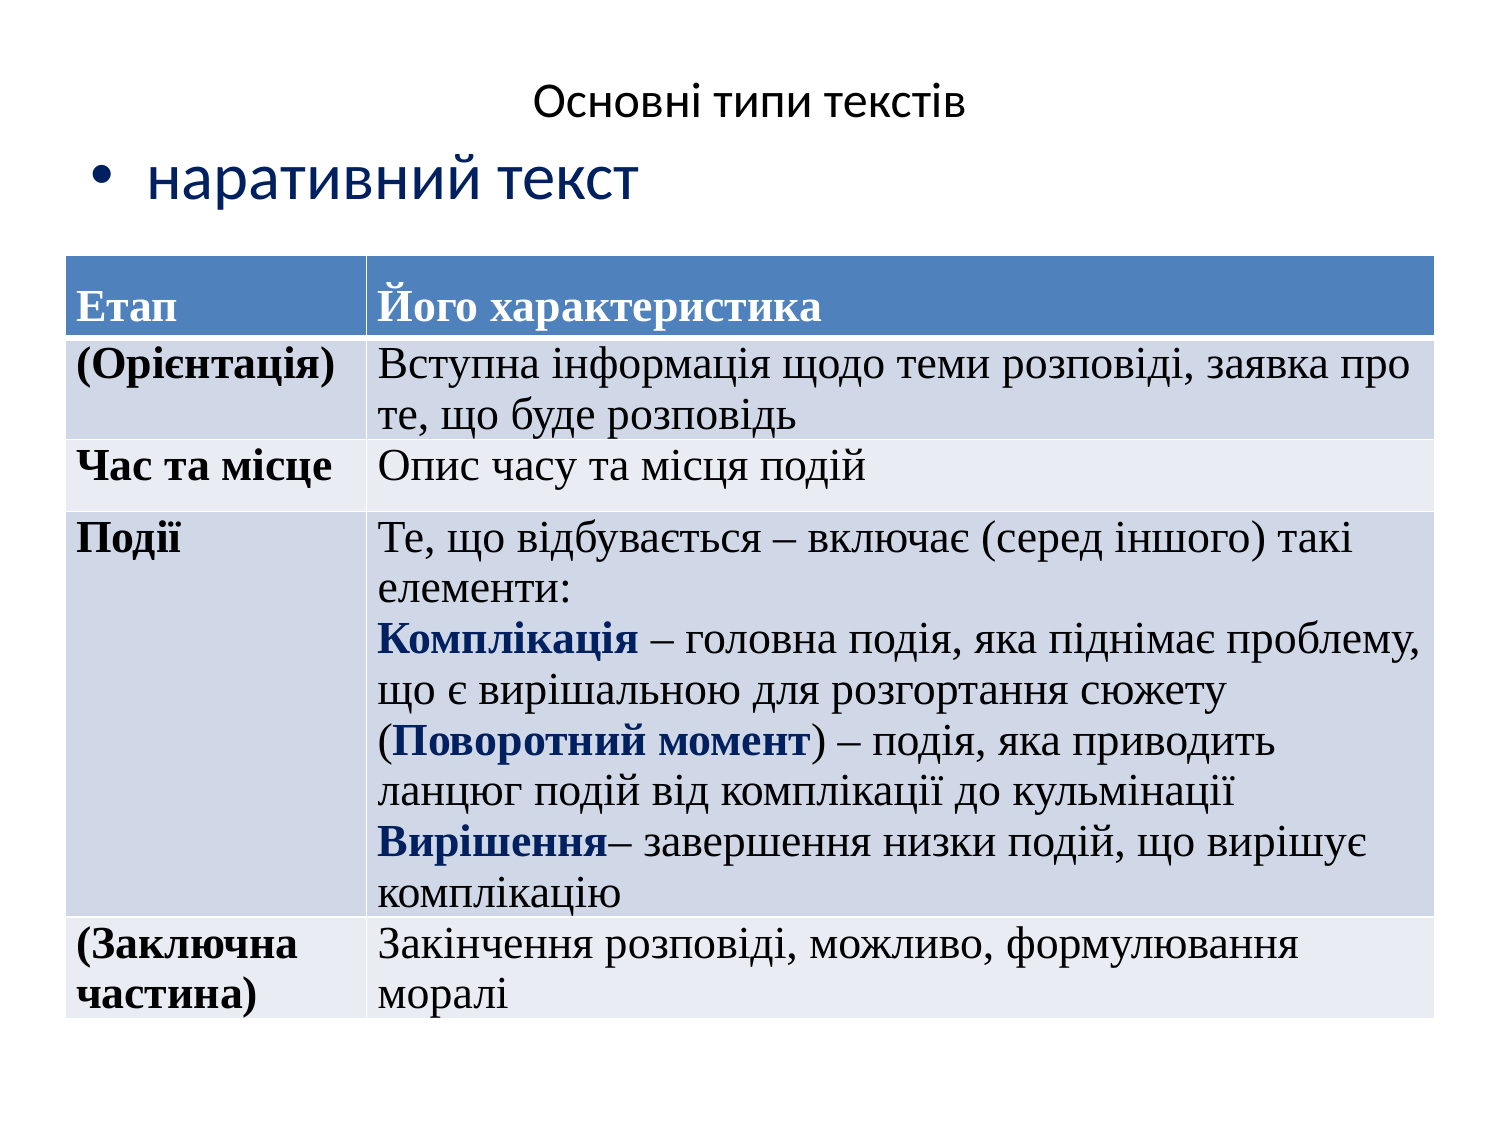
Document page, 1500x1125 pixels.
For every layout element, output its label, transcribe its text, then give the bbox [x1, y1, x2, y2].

title Основні типи текстів [75, 45, 1425, 125]
list наративний текст [75, 125, 1425, 254]
table_cell Закінчення розповіді, можливо, формулювання моралі [367, 918, 1434, 1018]
table_header Етап [66, 256, 366, 335]
table_cell Час та місце [66, 440, 366, 511]
table_cell Те, що відбувається – включає (серед іншого) такі елементи: Комплікація – головна подія, яка піднімає проблему, що є вирішальною для розгортання сюжету (Поворотний момент) – подія, яка приводить ланцюг подій від комплікації до кульмінації Вирішення– завершення низки подій, що вирішує комплікацію [367, 512, 1434, 916]
table_cell Події [66, 512, 366, 916]
table_cell (Заключна частина) [66, 918, 366, 1018]
table_cell Вступна інформація щодо теми розповіді, заявка про те, що буде розповідь [367, 341, 1434, 439]
table_cell Опис часу та місця подій [367, 440, 1434, 511]
table_cell (Орієнтація) [66, 341, 366, 439]
table_header Його характеристика [367, 256, 1434, 335]
